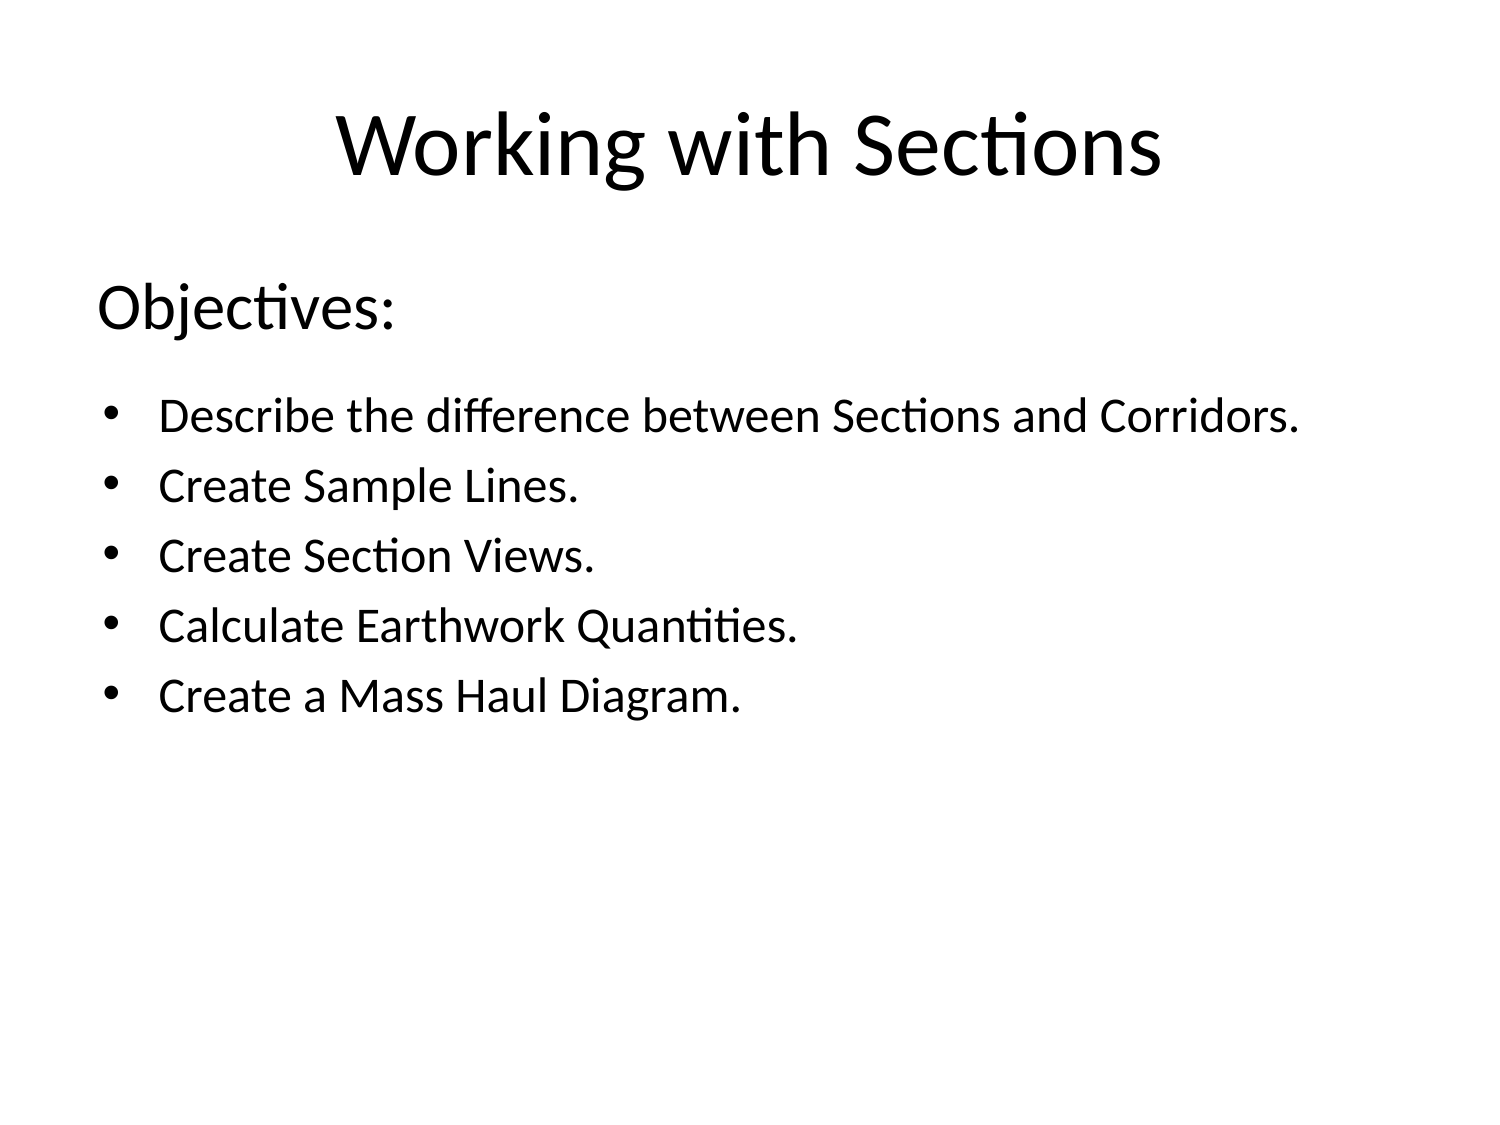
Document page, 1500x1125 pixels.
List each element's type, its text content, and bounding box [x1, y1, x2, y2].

title Working with Sections [75, 45, 1425, 233]
list Describe the difference between Sections and Corridors. Create Sample Lines. Create Section Views. Calculate Earthwork Quantities. Create a Mass Haul Diagram. [87, 375, 1425, 1013]
text_box Objectives: [37, 237, 413, 350]
